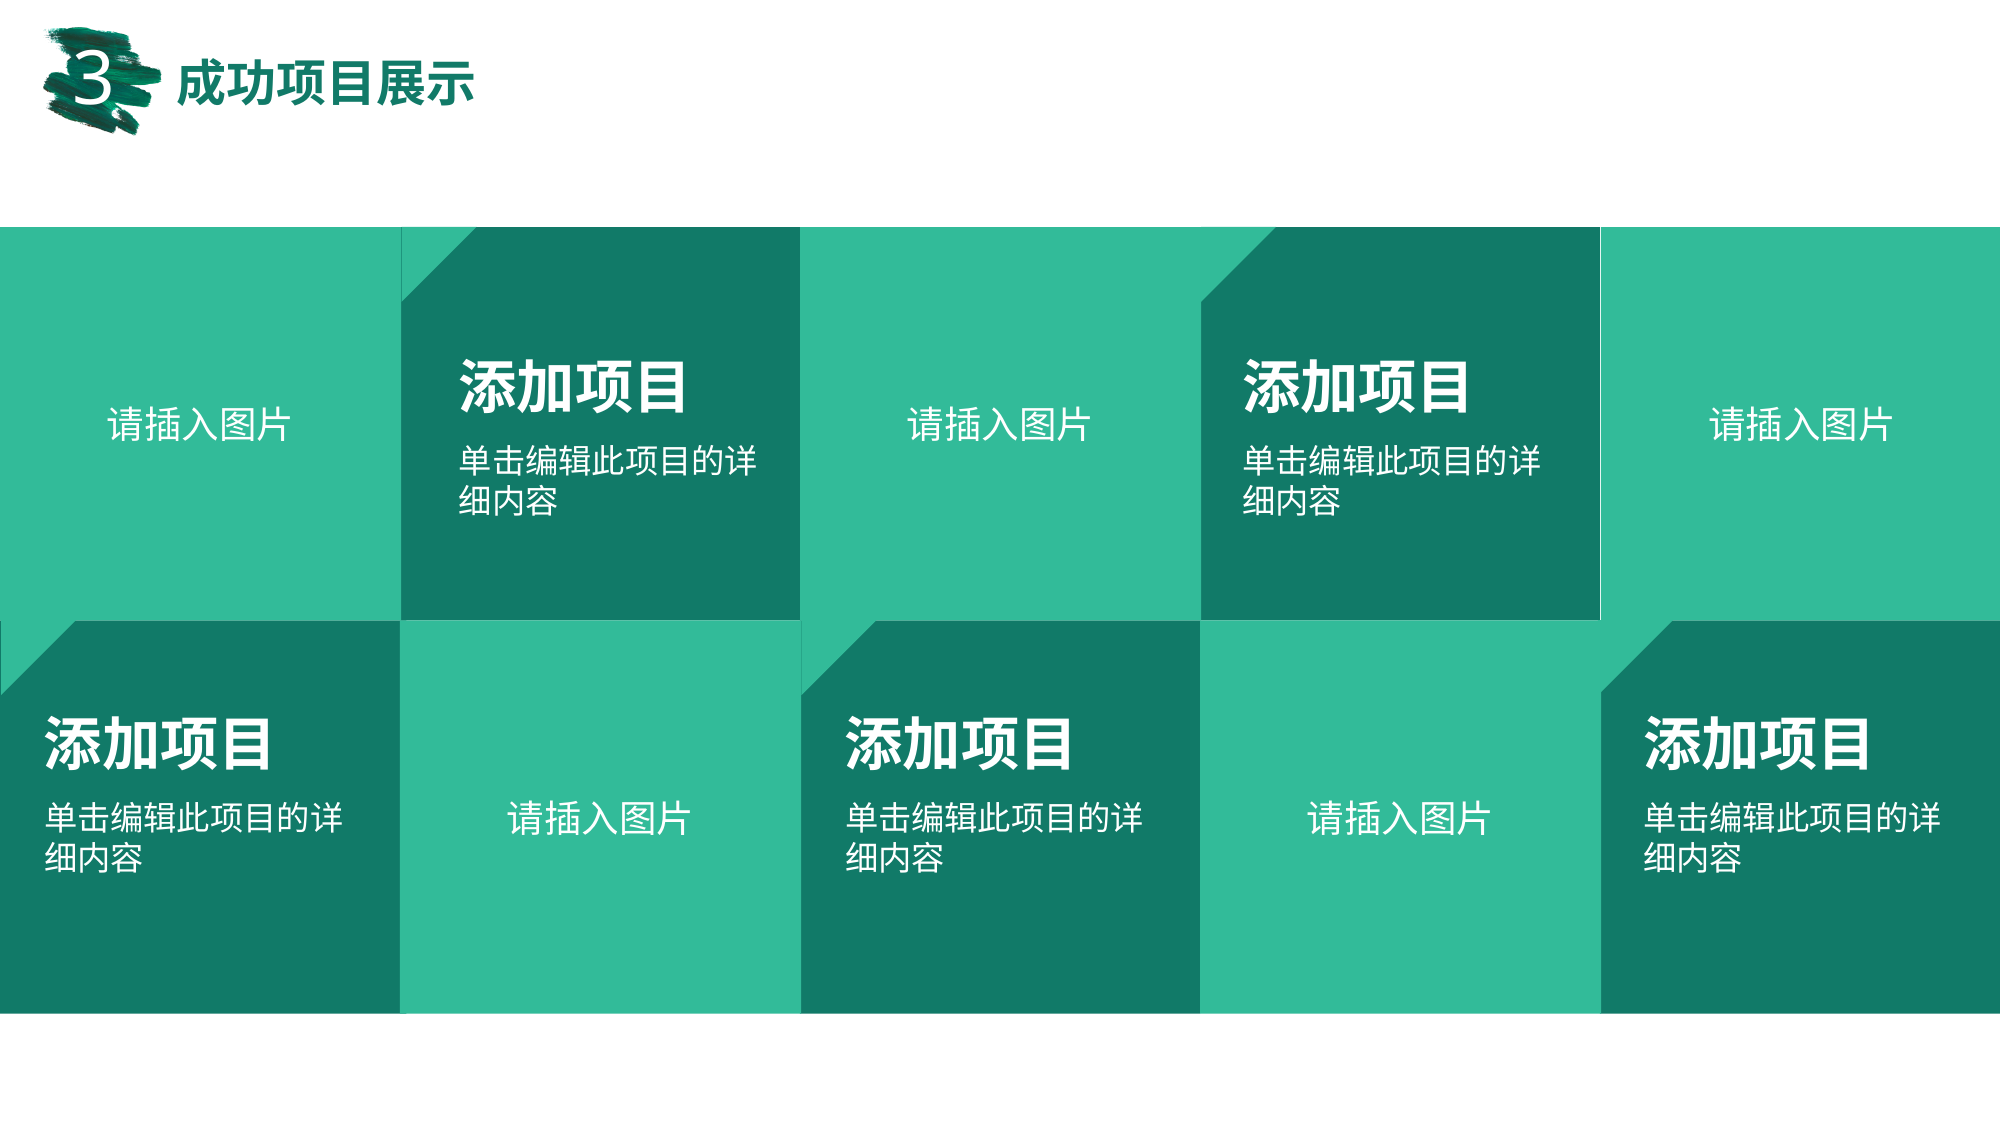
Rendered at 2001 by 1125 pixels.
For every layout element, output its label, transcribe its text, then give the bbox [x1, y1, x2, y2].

text_box 单击编辑此项目的详细内容 [439, 430, 793, 602]
text_box 单击编辑此项目的详细内容 [1623, 787, 1977, 959]
text_box [1602, 621, 2000, 1014]
text_box 成功项目展示 [168, 43, 533, 119]
text_box [402, 227, 800, 620]
text_box 添加项目 [824, 705, 1179, 778]
text_box [1602, 621, 1673, 692]
text_box [1201, 226, 1277, 301]
text_box [1202, 227, 1600, 620]
text_box 添加项目 [438, 348, 793, 422]
text_box [0, 621, 399, 1014]
text_box 单击编辑此项目的详细内容 [1222, 430, 1576, 602]
text_box 添加项目 [1623, 705, 1977, 778]
text_box [802, 621, 1200, 1014]
text_box 添加项目 [23, 705, 378, 778]
text_box 请插入图片 [0, 227, 402, 621]
text_box [401, 226, 477, 302]
picture [42, 25, 163, 136]
text_box [1, 621, 76, 696]
text_box 请插入图片 [1600, 227, 2000, 621]
text_box 单击编辑此项目的详细内容 [24, 787, 378, 959]
text_box 请插入图片 [800, 227, 1202, 621]
text_box 单击编辑此项目的详细内容 [824, 787, 1179, 959]
text_box 请插入图片 [1200, 620, 1602, 1014]
text_box 添加项目 [1222, 348, 1576, 422]
text_box [802, 621, 876, 695]
text_box 请插入图片 [399, 620, 802, 1014]
